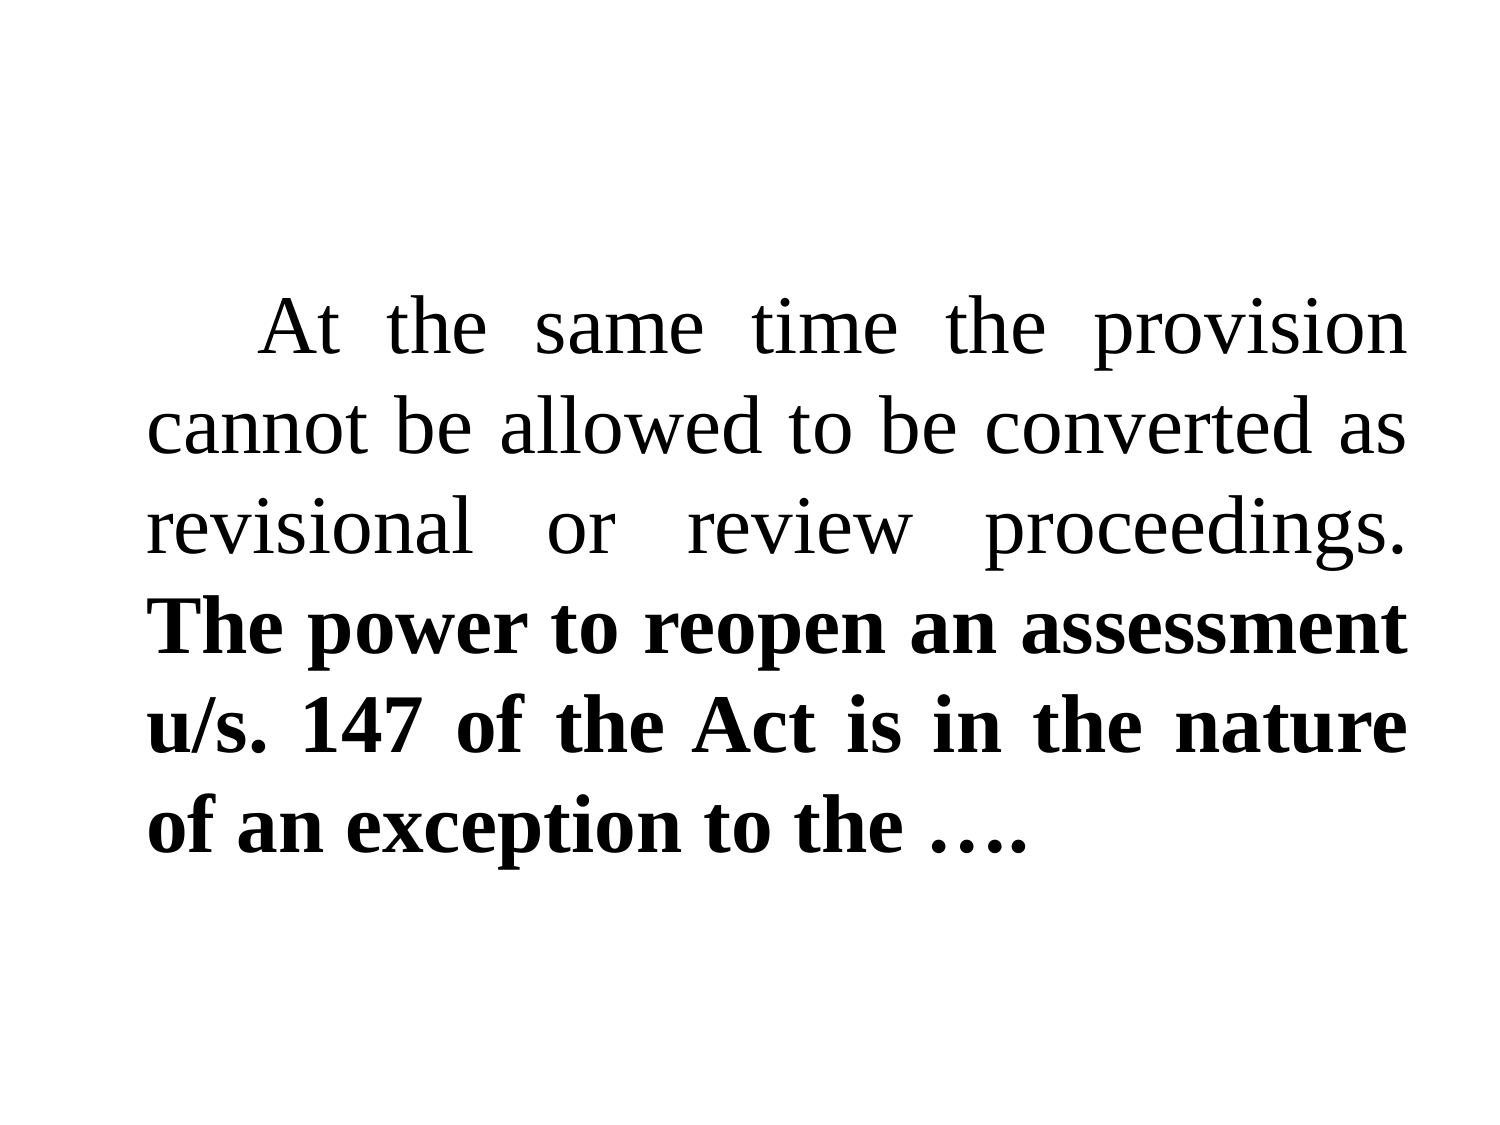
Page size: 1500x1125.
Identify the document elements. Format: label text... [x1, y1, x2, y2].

list At the same time the provision cannot be allowed to be converted as revisional or review proceedings. The power to reopen an assessment u/s. 147 of the Act is in the nature of an exception to the …. [75, 262, 1425, 1005]
